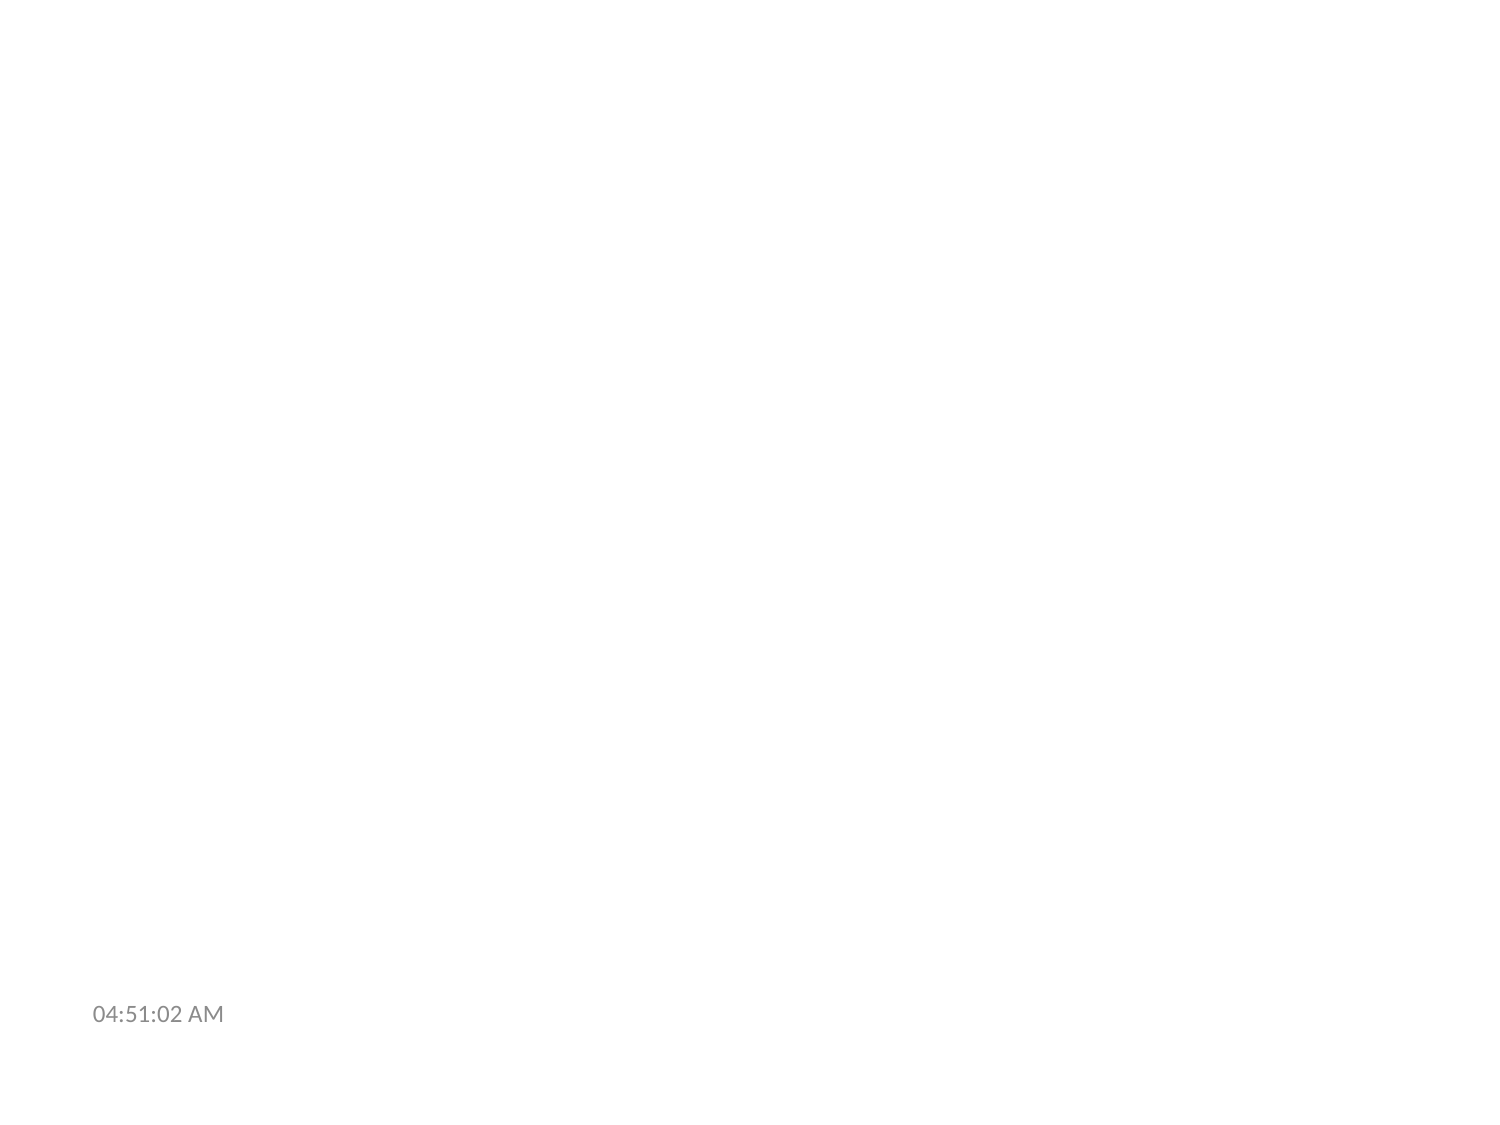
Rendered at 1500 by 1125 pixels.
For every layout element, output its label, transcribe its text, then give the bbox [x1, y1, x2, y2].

text_box 3:35:09 PM [77, 982, 428, 1043]
